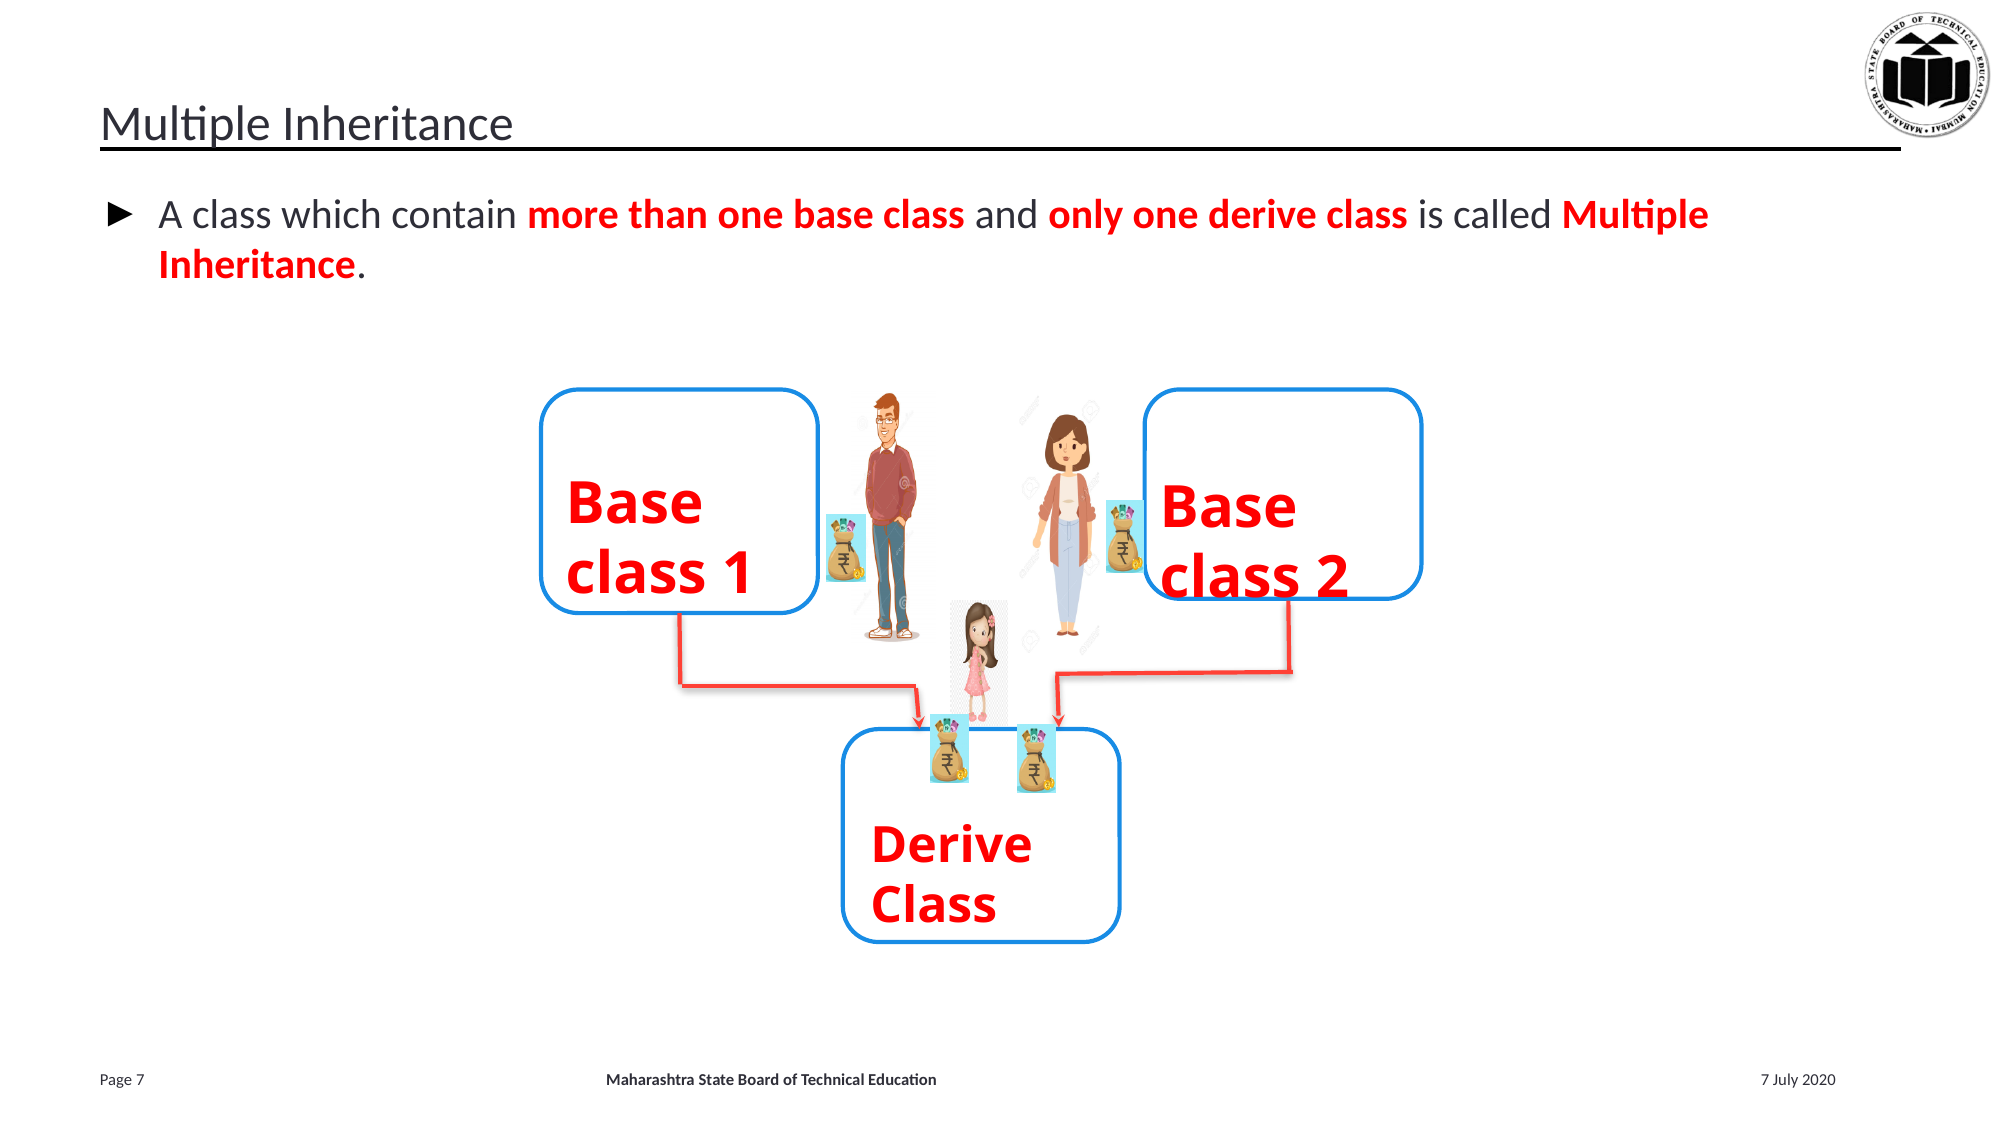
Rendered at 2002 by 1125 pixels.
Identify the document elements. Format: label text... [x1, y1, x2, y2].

text_box [1144, 389, 1422, 599]
text_box Base class 2 [1144, 461, 1390, 548]
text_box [915, 687, 920, 730]
list A class which contain more than one base class and only one derive class is called Multiple Inheritance. [100, 186, 1901, 999]
picture [826, 389, 936, 643]
text_box [314, 327, 1538, 901]
title Multiple Inheritance [100, 48, 1901, 146]
picture [1017, 724, 1057, 793]
picture [1013, 389, 1144, 660]
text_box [1056, 675, 1060, 726]
text_box [541, 389, 818, 614]
picture [1852, 0, 2001, 149]
text_box Derive Class [855, 805, 1101, 882]
picture [930, 600, 1008, 783]
text_box [842, 729, 1120, 943]
text_box Base class 1 [550, 457, 796, 544]
